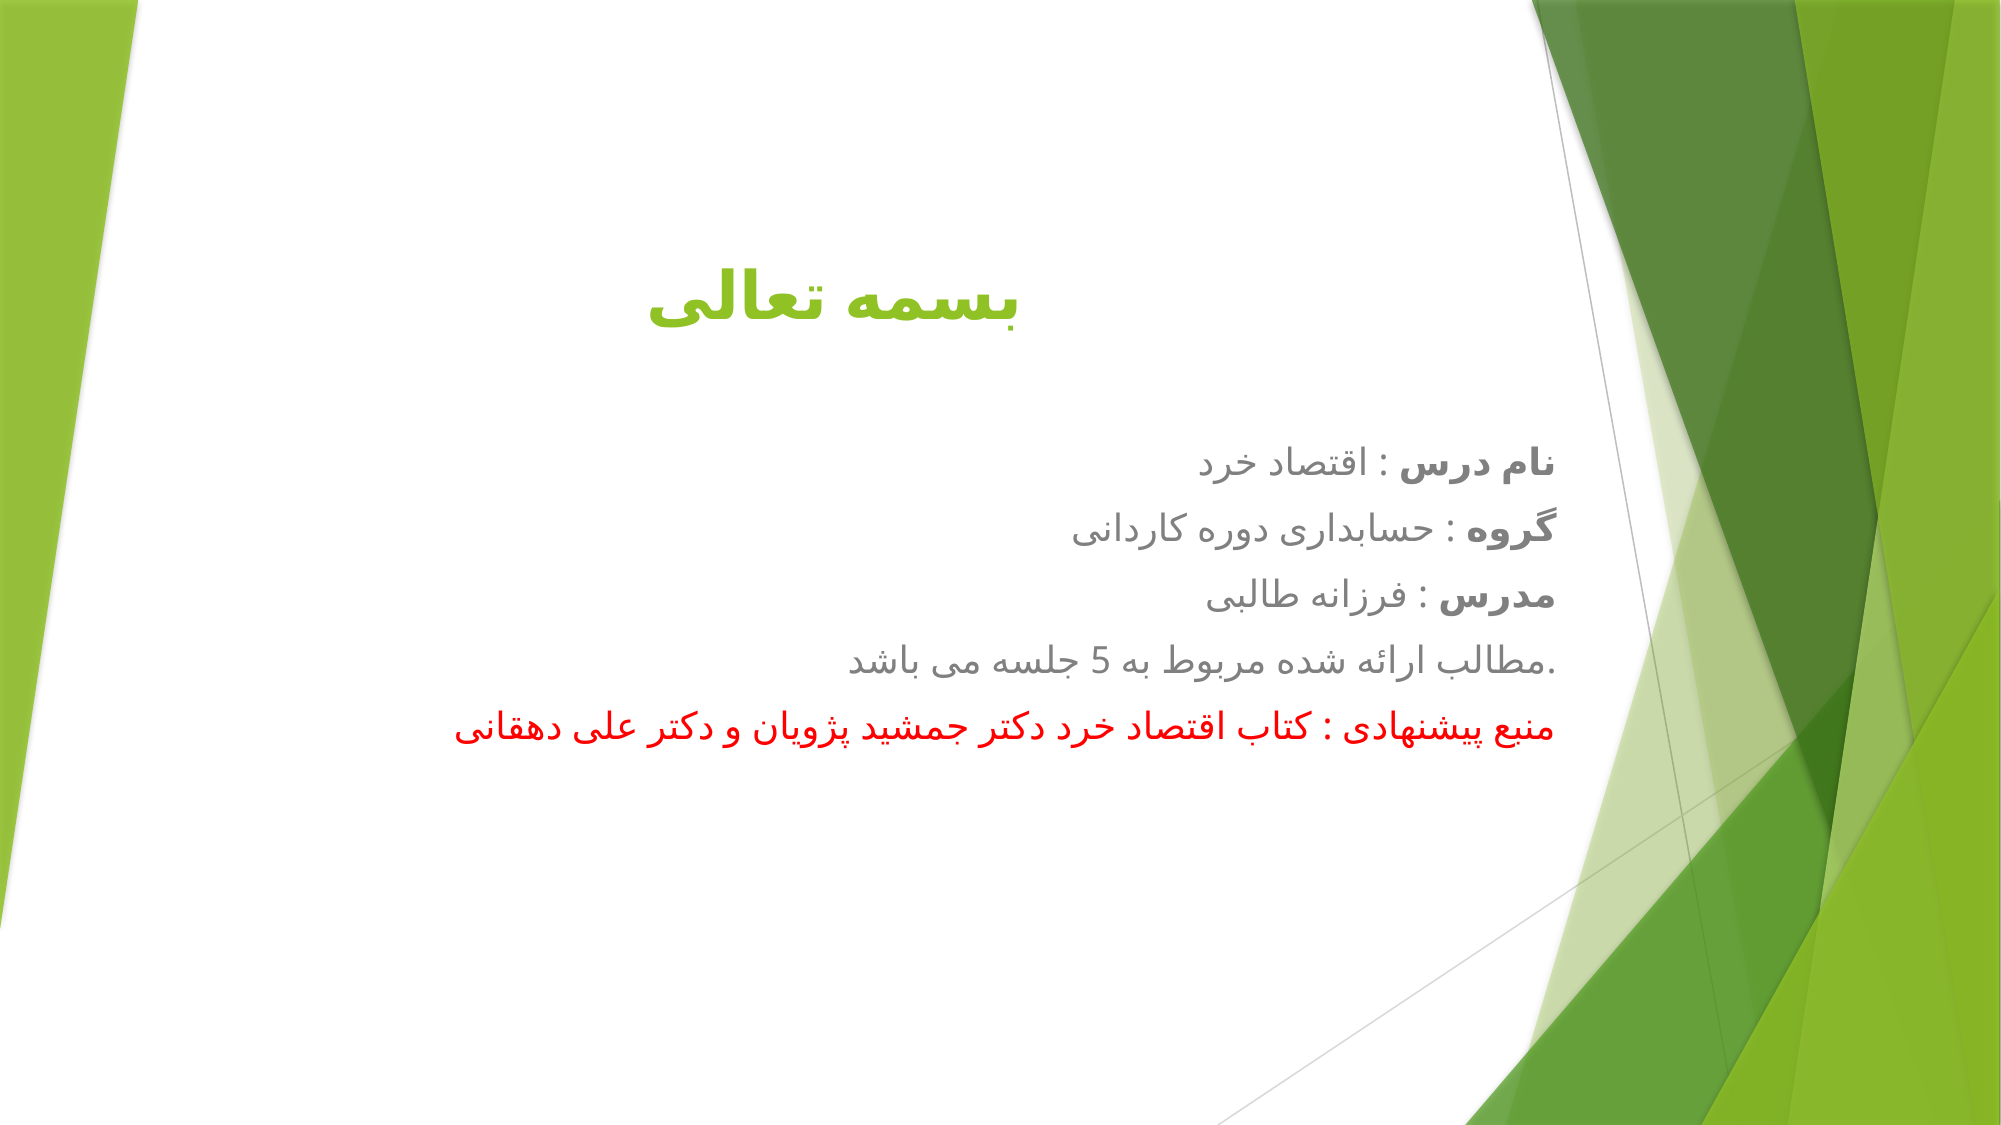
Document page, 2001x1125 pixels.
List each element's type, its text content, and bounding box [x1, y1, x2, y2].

title بسمه تعالی [249, 184, 1420, 341]
subtitle نام درس : اقتصاد خرد گروه : حسابداری دوره کاردانی مدرس : فرزانه طالبی مطالب ارائه شده مربوط به 5 جلسه می باشد. منبع پیشنهادی : کتاب اقتصاد خرد دکتر جمشید پژویان و دکتر علی دهقانی [249, 430, 1572, 863]
